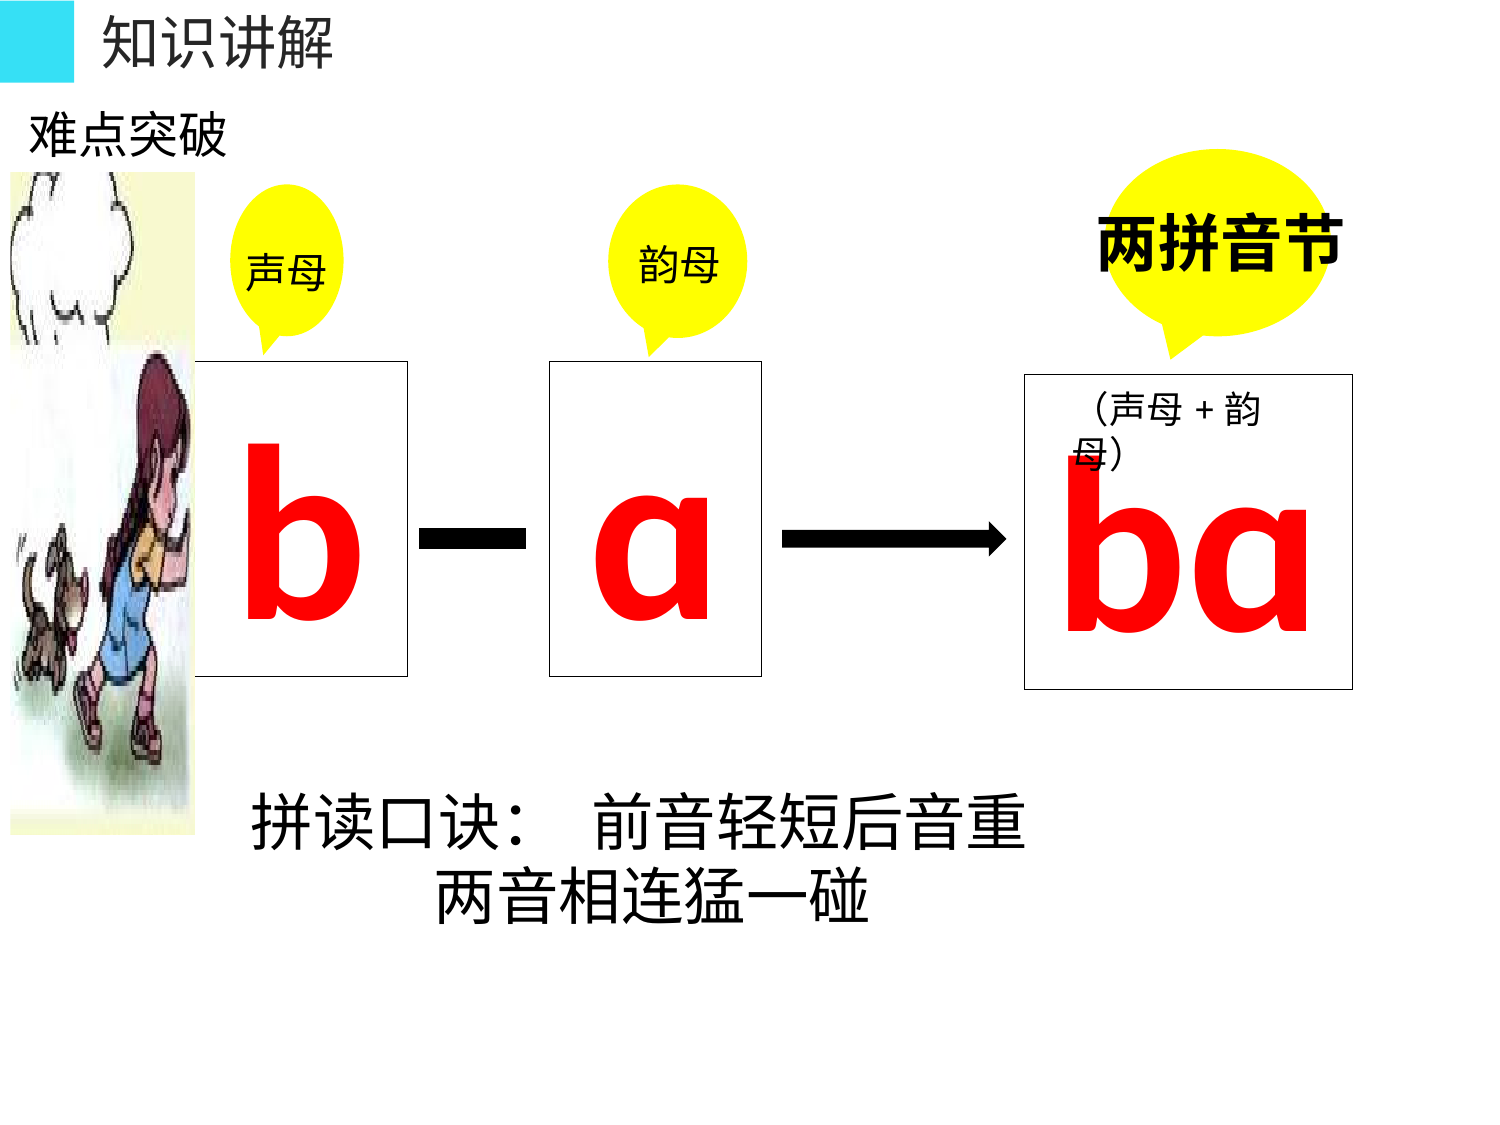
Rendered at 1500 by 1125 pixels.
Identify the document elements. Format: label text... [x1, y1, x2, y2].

text_box [779, 519, 1009, 559]
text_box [1080, 148, 1365, 337]
text_box bɑ [1024, 374, 1353, 690]
text_box 拼读口诀： 前音轻短后音重 两音相连猛一碰 [236, 775, 1270, 985]
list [10, 172, 196, 835]
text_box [607, 184, 798, 339]
text_box （声母+韵母） [1057, 379, 1329, 484]
text_box b [201, 361, 408, 677]
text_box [0, 0, 392, 164]
text_box ɑ [549, 361, 762, 677]
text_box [229, 184, 373, 337]
